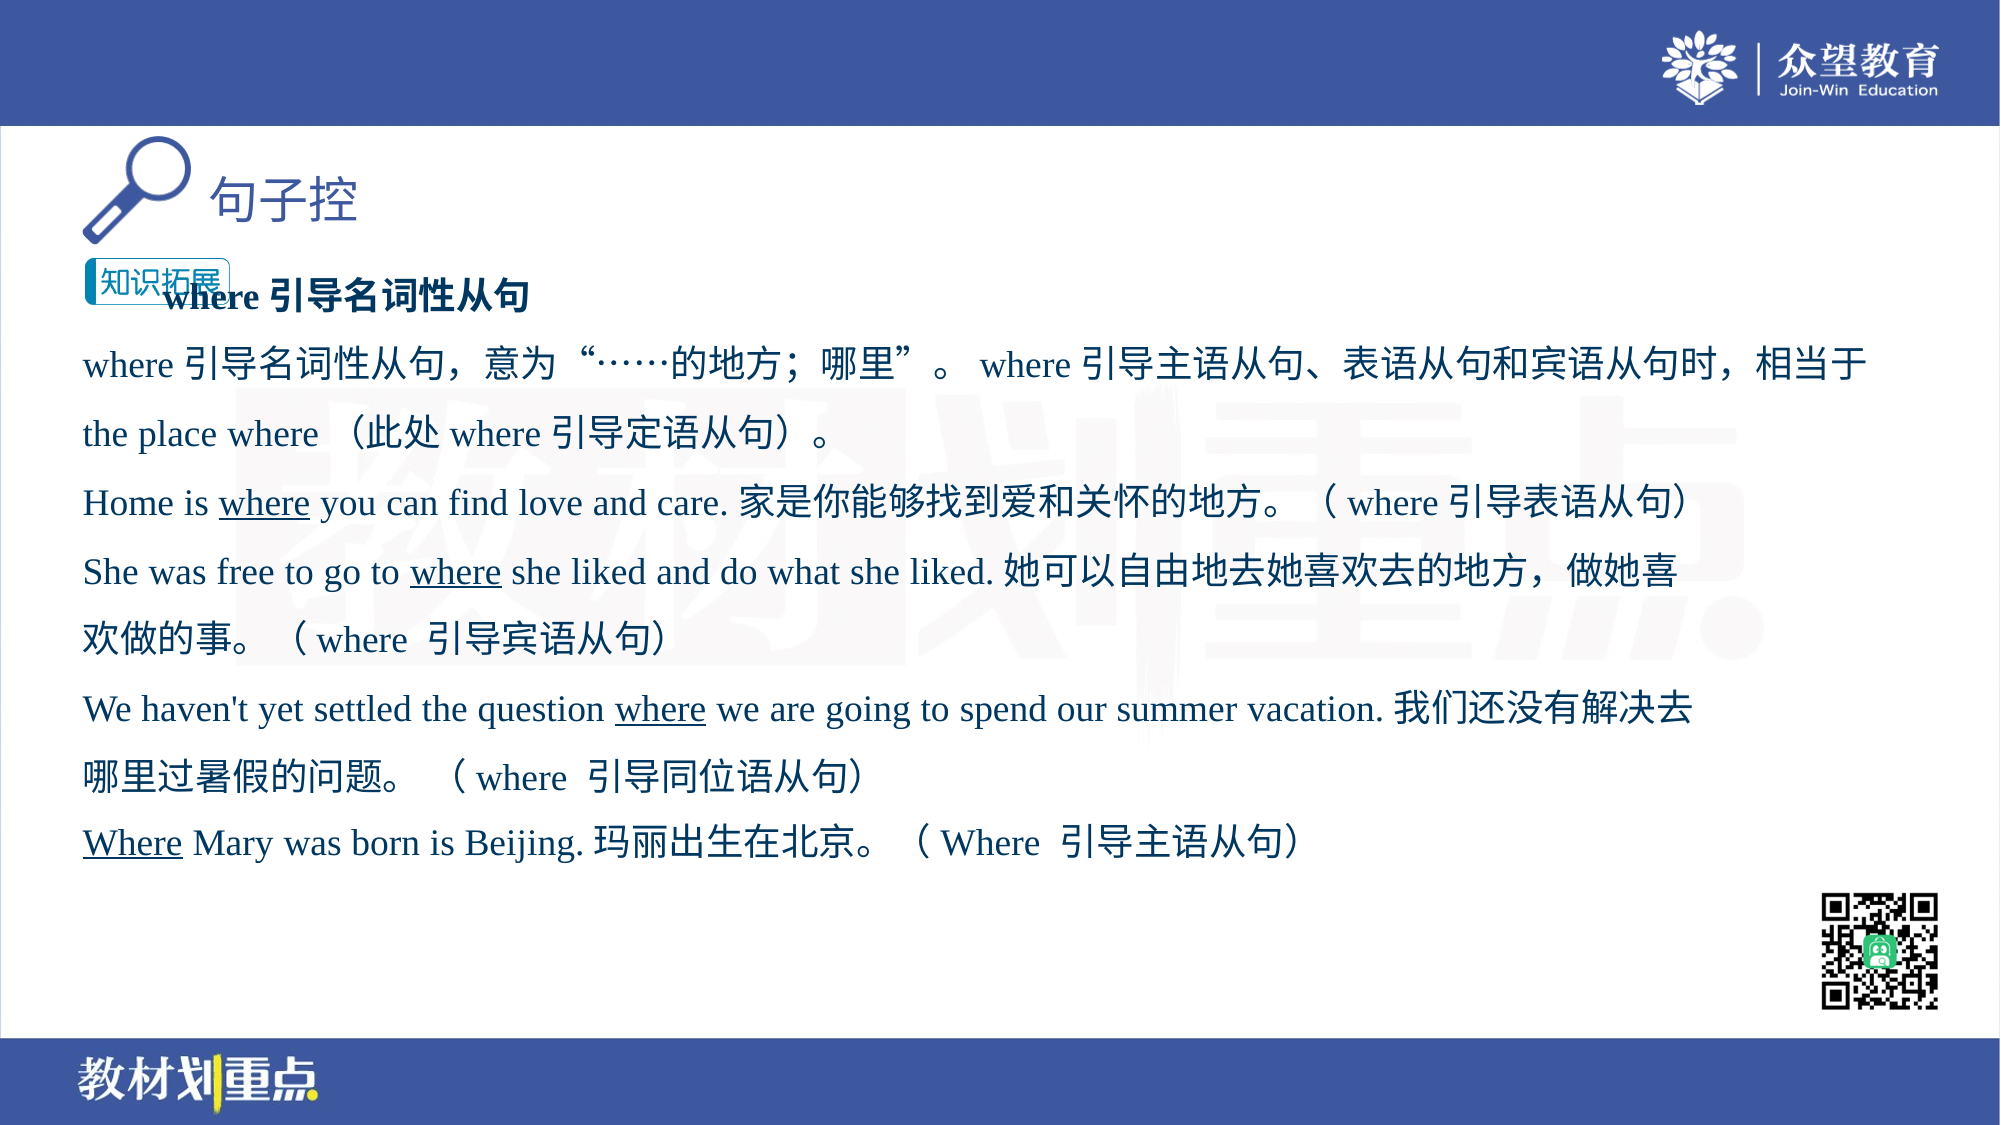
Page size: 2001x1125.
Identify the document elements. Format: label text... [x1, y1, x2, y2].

text_box where引导名词性从句 where引导名词性从句，意为“……的地方；哪里”。where引导主语从句、表语从句和宾语从句时，相当于 the place where（此处where引导定语从句）。 Home is where you can find love and care.家是你能够找到爱和关怀的地方。（where引导表语从句） She was free to go to where she liked and do what she liked.她可以自由地去她喜欢去的地方，做她喜 欢做的事。（where 引导宾语从句） We haven't yet settled the question where we are going to spend our summer vacation.我们还没有解决去 哪里过暑假的问题。 （where 引导同位语从句） Where Mary was born is Beijing.玛丽出生在北京。（Where 引导主语从句） [82, 248, 1817, 856]
picture [0, 0, 2000, 1125]
